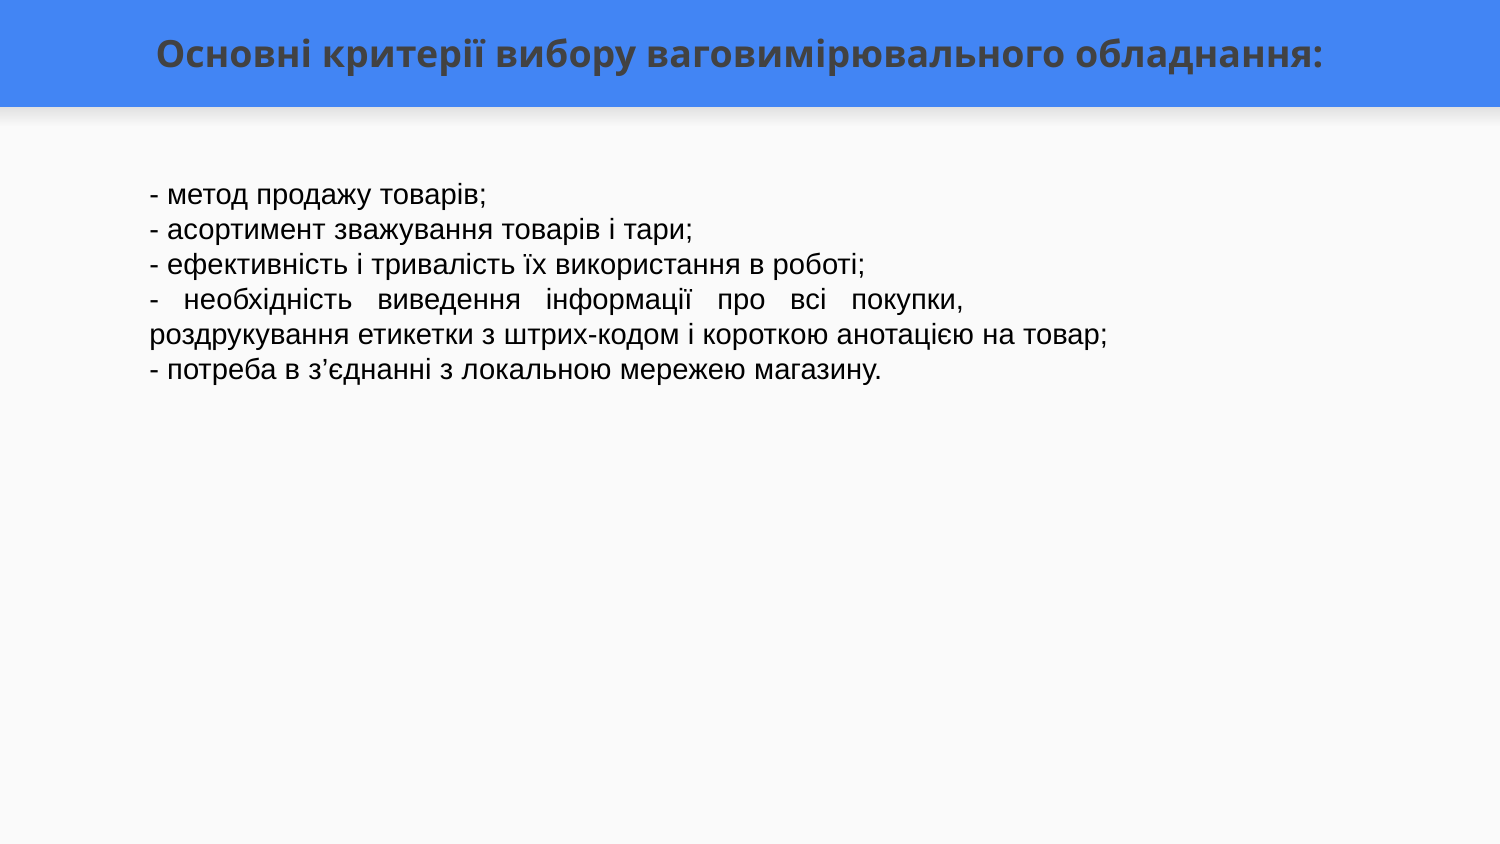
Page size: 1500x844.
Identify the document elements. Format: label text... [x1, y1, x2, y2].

text_box - метод продажу товарів; - асортимент зважування товарів і тари; - ефективність і тривалість їх використання в роботі; - необхідність виведення інформації про всі покупки, роздрукування етикетки з штрих-кодом і короткою анотацією на товар; - потреба в з’єднанні з локальною мережею магазину. [134, 167, 1190, 393]
title Основні критерії вибору ваговимірювального обладнання: [16, 2, 1464, 102]
